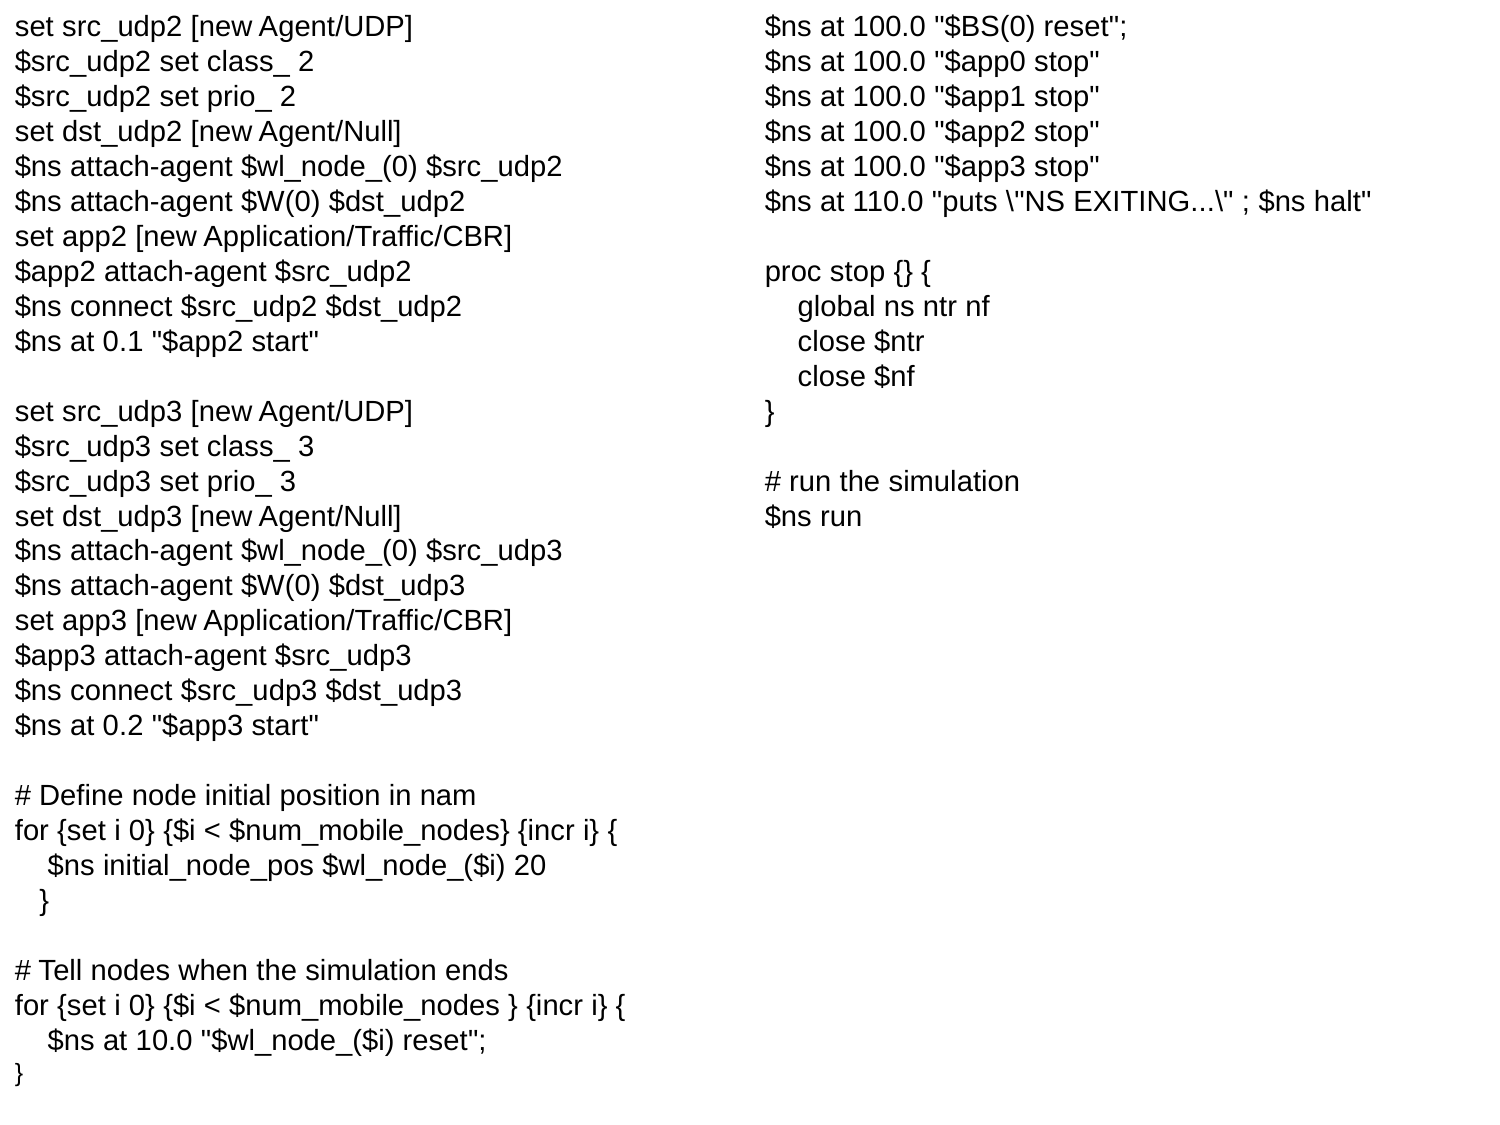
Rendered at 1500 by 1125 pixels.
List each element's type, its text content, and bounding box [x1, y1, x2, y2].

text_box $ns at 100.0 "$BS(0) reset"; $ns at 100.0 "$app0 stop" $ns at 100.0 "$app1 stop" $ns at 100.0 "$app2 stop" $ns at 100.0 "$app3 stop" $ns at 110.0 "puts \"NS EXITING...\" ; $ns halt" proc stop {} { global ns ntr nf close $ntr close $nf } # run the simulation $ns run [749, 0, 1500, 540]
text_box set src_udp2 [new Agent/UDP] $src_udp2 set class_ 2 $src_udp2 set prio_ 2 set dst_udp2 [new Agent/Null] $ns attach-agent $wl_node_(0) $src_udp2 $ns attach-agent $W(0) $dst_udp2 set app2 [new Application/Traffic/CBR] $app2 attach-agent $src_udp2 $ns connect $src_udp2 $dst_udp2 $ns at 0.1 "$app2 start" set src_udp3 [new Agent/UDP] $src_udp3 set class_ 3 $src_udp3 set prio_ 3 set dst_udp3 [new Agent/Null] $ns attach-agent $wl_node_(0) $src_udp3 $ns attach-agent $W(0) $dst_udp3 set app3 [new Application/Traffic/CBR] $app3 attach-agent $src_udp3 $ns connect $src_udp3 $dst_udp3 $ns at 0.2 "$app3 start" # Define node initial position in nam for {set i 0} {$i < $num_mobile_nodes} {incr i} { $ns initial_node_pos $wl_node_($i) 20 } # Tell nodes when the simulation ends for {set i 0} {$i < $num_mobile_nodes } {incr i} { $ns at 10.0 "$wl_node_($i) reset"; } [0, 0, 1500, 1124]
